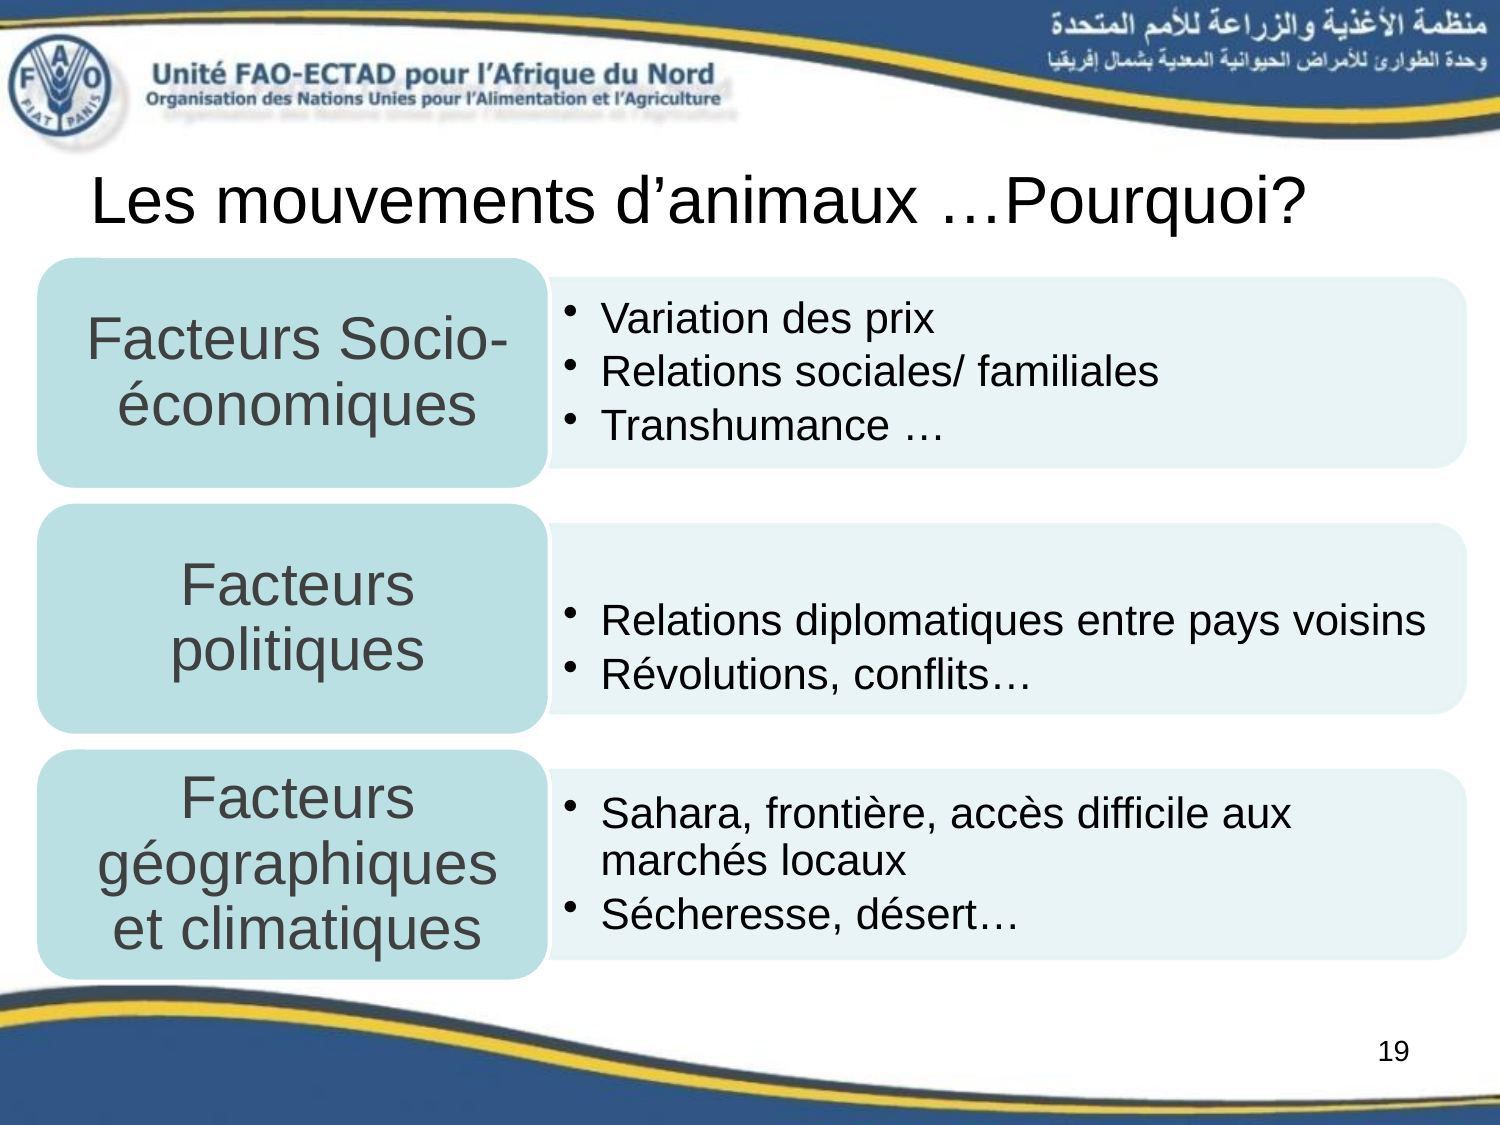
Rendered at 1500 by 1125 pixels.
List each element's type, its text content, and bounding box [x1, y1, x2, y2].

picture [0, 0, 1500, 1125]
list Les mouvements d’animaux …Pourquoi? [74, 148, 1426, 253]
slide_number 19 [1074, 1024, 1426, 1103]
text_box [34, 255, 1466, 983]
